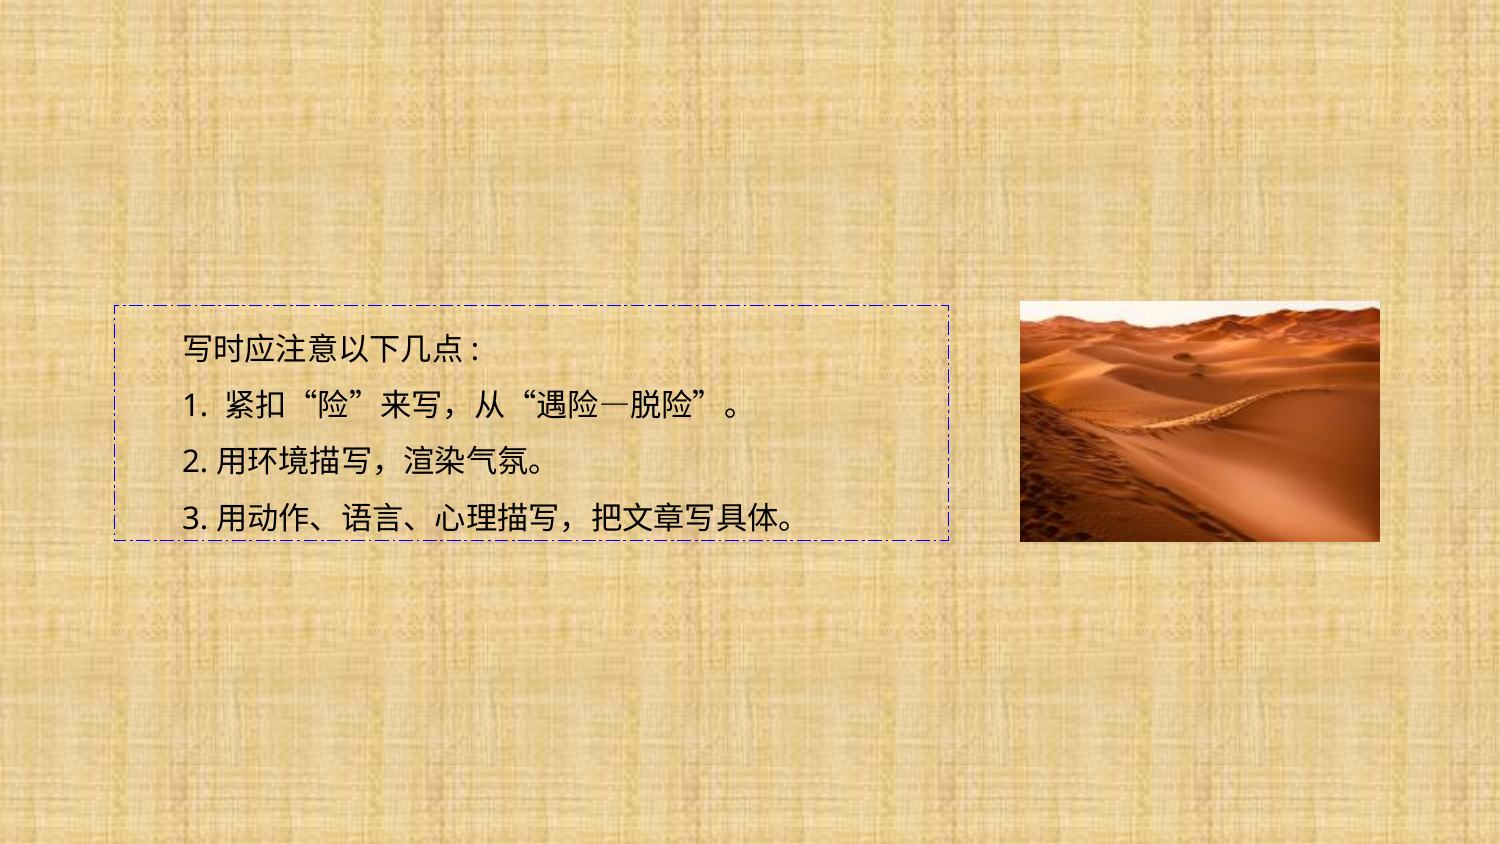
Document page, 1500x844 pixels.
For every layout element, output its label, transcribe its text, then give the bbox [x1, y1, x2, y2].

picture [0, 0, 1500, 844]
text_box 写时应注意以下几点: 1. 紧扣“险”来写，从“遇险—脱险”。 2.用环境描写，渲染气氛。 3.用动作、语言、心理描写，把文章写具体。 [114, 305, 949, 541]
